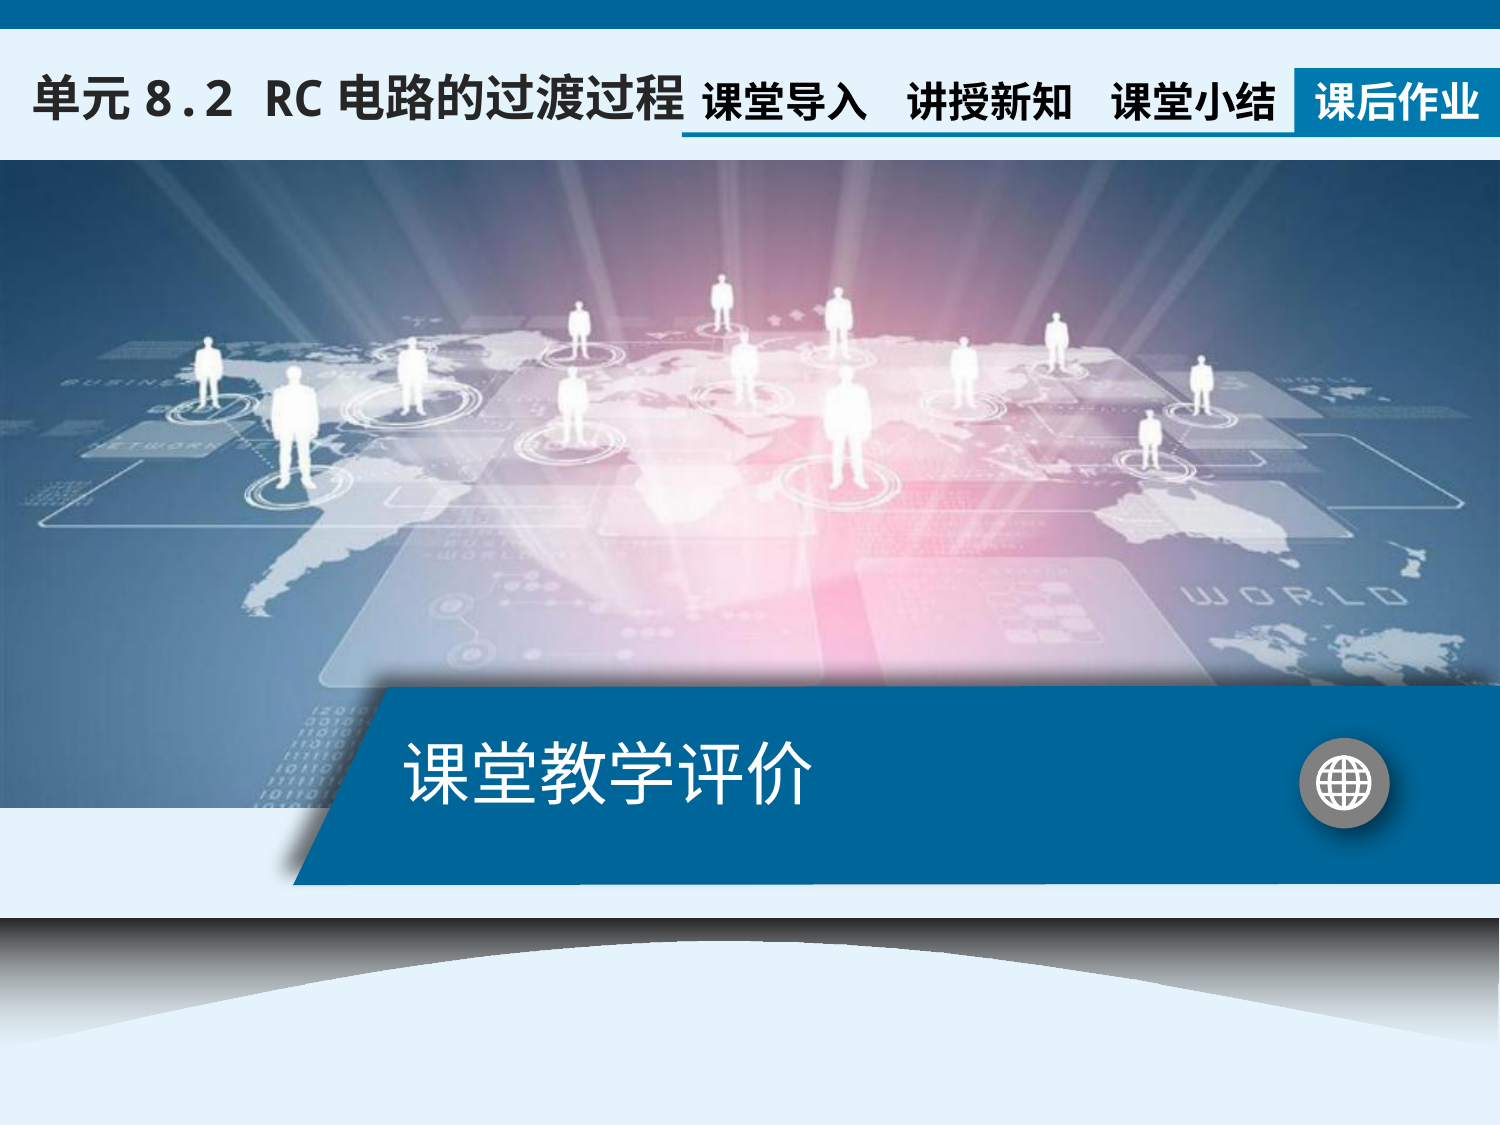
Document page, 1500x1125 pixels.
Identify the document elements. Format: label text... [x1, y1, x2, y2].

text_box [16, 59, 1500, 135]
title 课堂教学评价 [386, 667, 1497, 822]
picture [0, 160, 1500, 808]
